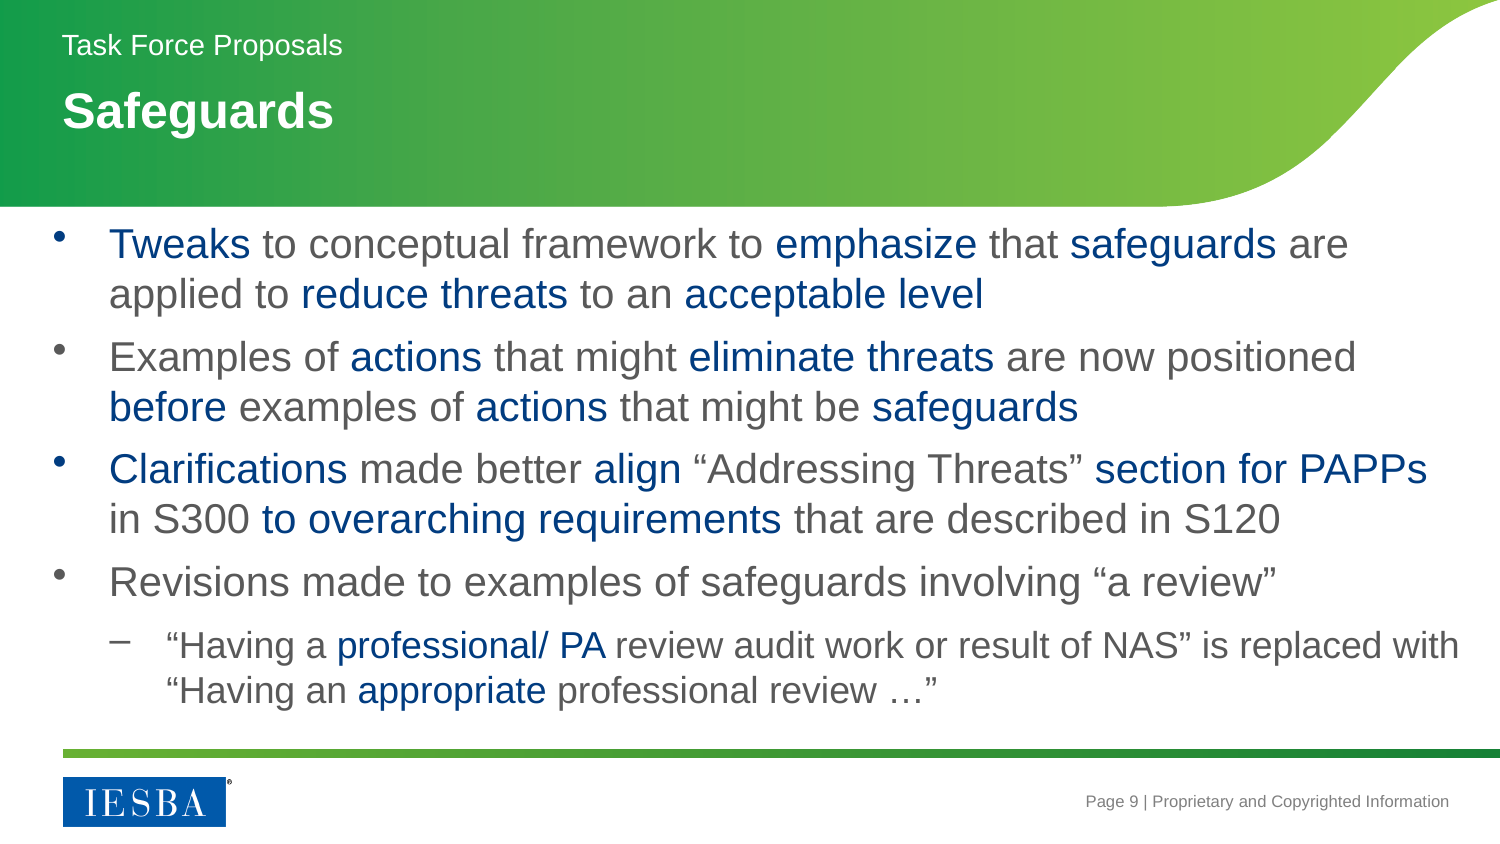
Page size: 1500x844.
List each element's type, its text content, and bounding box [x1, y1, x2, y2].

list Tweaks to conceptual framework to emphasize that safeguards are applied to reduce threats to an acceptable level Examples of actions that might eliminate threats are now positioned before examples of actions that might be safeguards Clarifications made better align “Addressing Threats” section for PAPPs in S300 to overarching requirements that are described in S120 Revisions made to examples of safeguards involving “a review” “Having a professional/ PA review audit work or result of NAS” is replaced with “Having an appropriate professional review …” [37, 209, 1475, 736]
picture [63, 777, 232, 827]
picture [0, 0, 1500, 207]
title Safeguards [62, 75, 1300, 142]
subtitle Task Force Proposals [61, 25, 500, 55]
